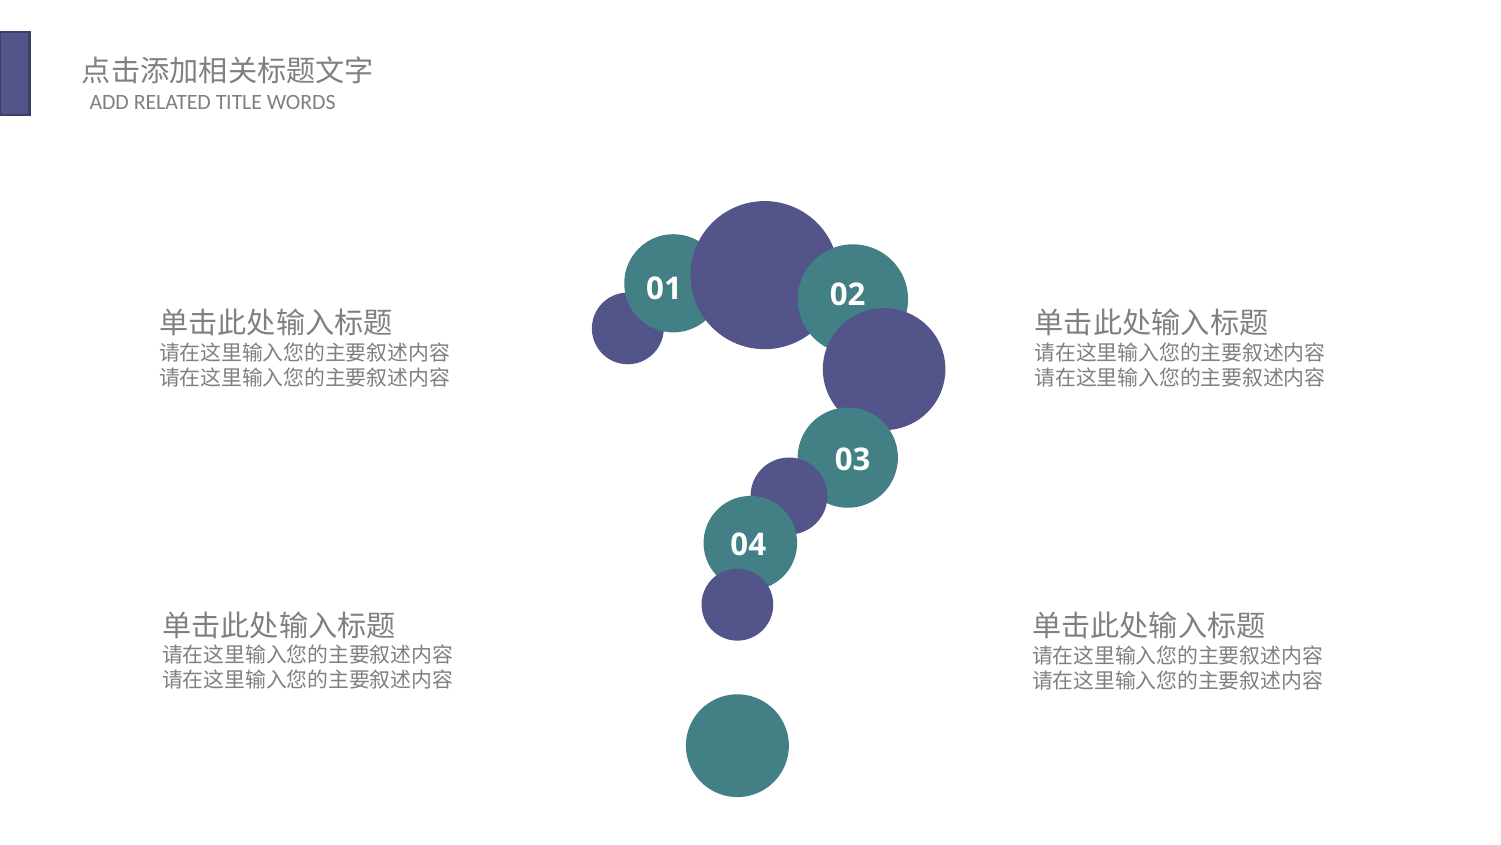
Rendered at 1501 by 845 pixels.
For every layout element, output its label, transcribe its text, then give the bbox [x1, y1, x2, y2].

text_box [591, 201, 946, 798]
text_box 单击此处输入标题 请在这里输入您的主要叙述内容 请在这里输入您的主要叙述内容 [147, 298, 462, 446]
text_box 单击此处输入标题 请在这里输入您的主要叙述内容 请在这里输入您的主要叙述内容 [1023, 298, 1337, 446]
text_box 单击此处输入标题 请在这里输入您的主要叙述内容 请在这里输入您的主要叙述内容 [151, 601, 465, 748]
text_box 单击此处输入标题 请在这里输入您的主要叙述内容 请在这里输入您的主要叙述内容 [1020, 602, 1334, 749]
